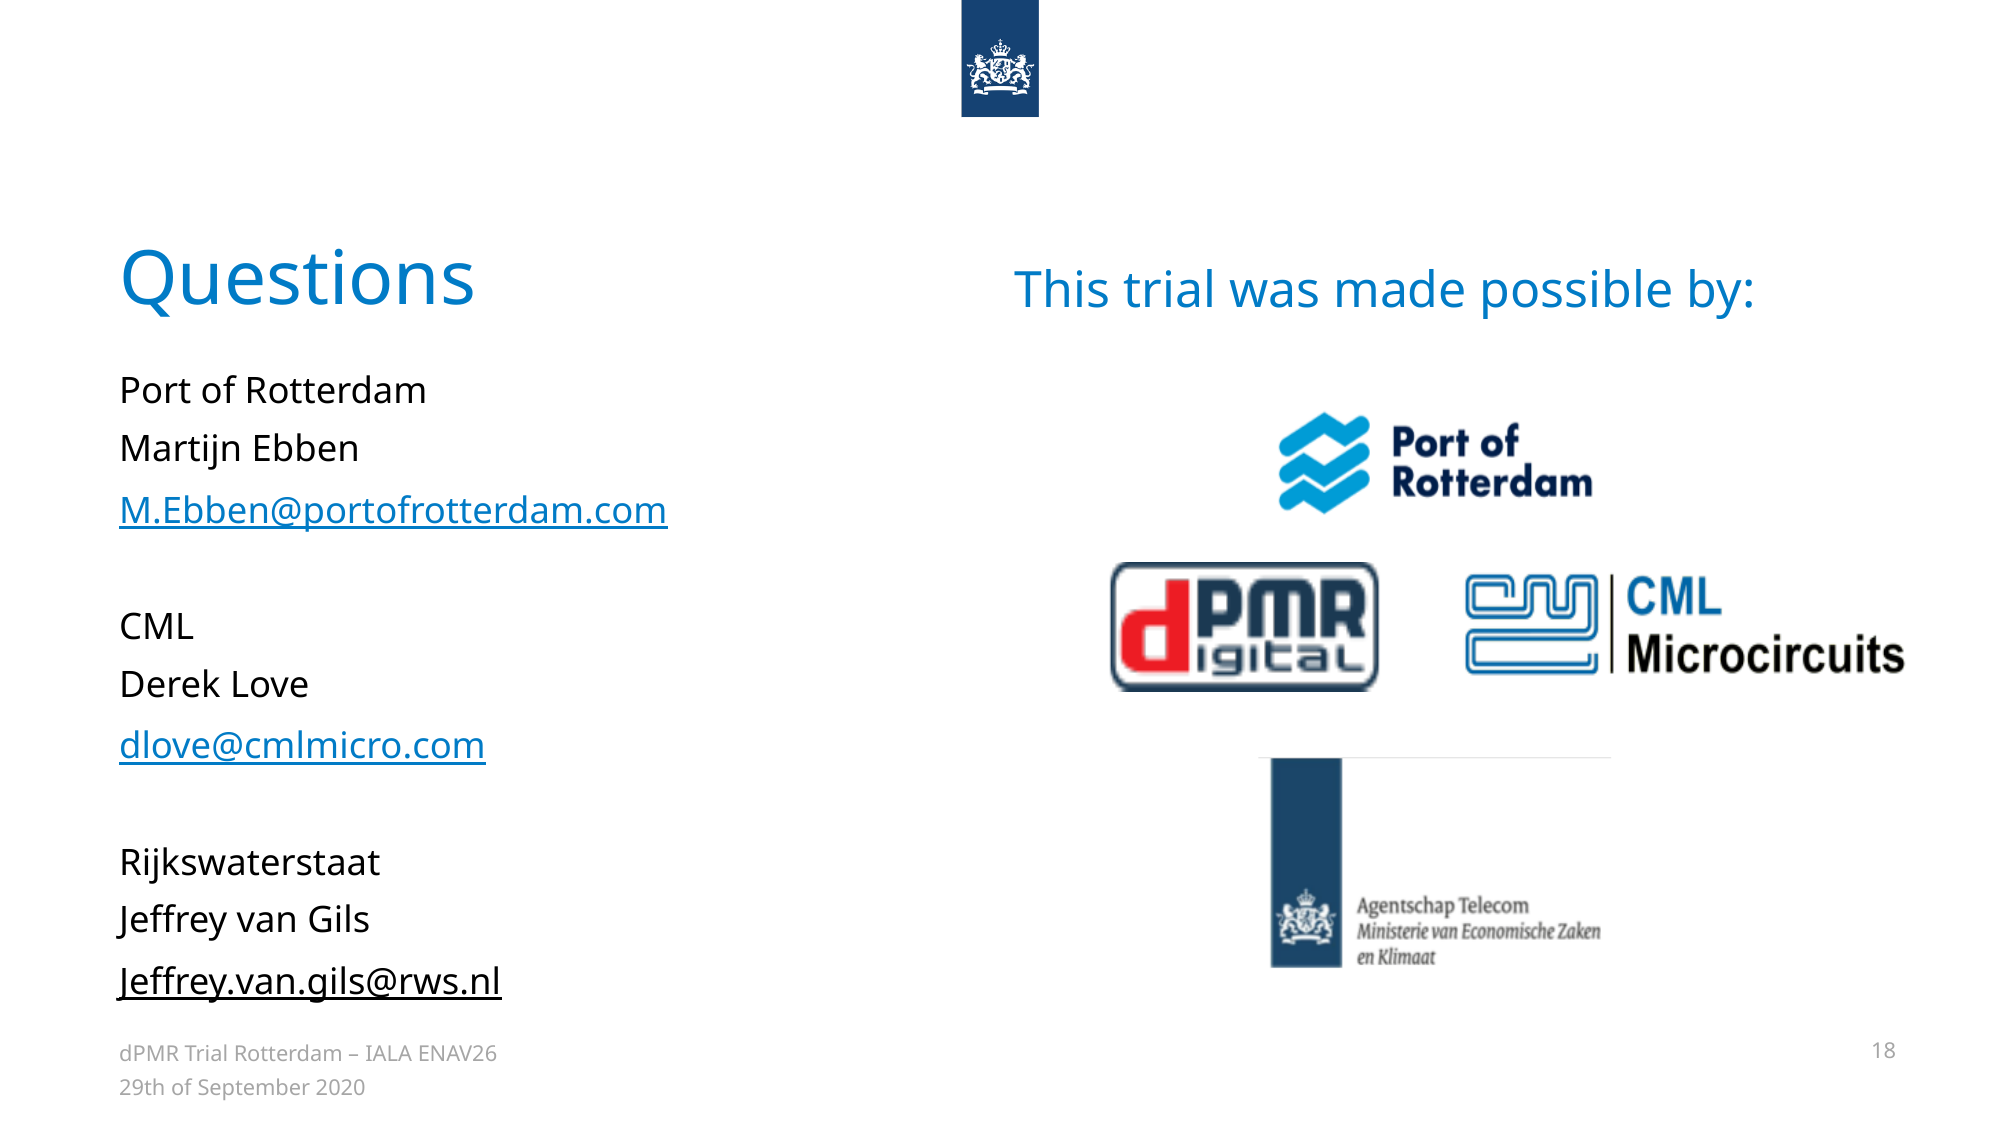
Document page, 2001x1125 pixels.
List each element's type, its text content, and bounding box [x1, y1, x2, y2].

picture [1108, 338, 1913, 692]
slide_number 18 [1074, 1020, 1897, 1074]
footer dPMR Trial Rotterdam – IALA ENAV26 [104, 1020, 925, 1074]
picture [1258, 757, 1612, 974]
list Port of Rotterdam Martijn Ebben M.Ebben@portofrotterdam.com CML Derek Love dlove@cmlmicro.com Rijkswaterstaat Jeffrey van Gils Jeffrey.van.gils@rws.nl [104, 365, 962, 1013]
title Questions [104, 172, 850, 329]
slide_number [104, 1074, 925, 1117]
text_box This trial was made possible by: [999, 250, 1870, 326]
picture [924, 0, 1075, 166]
